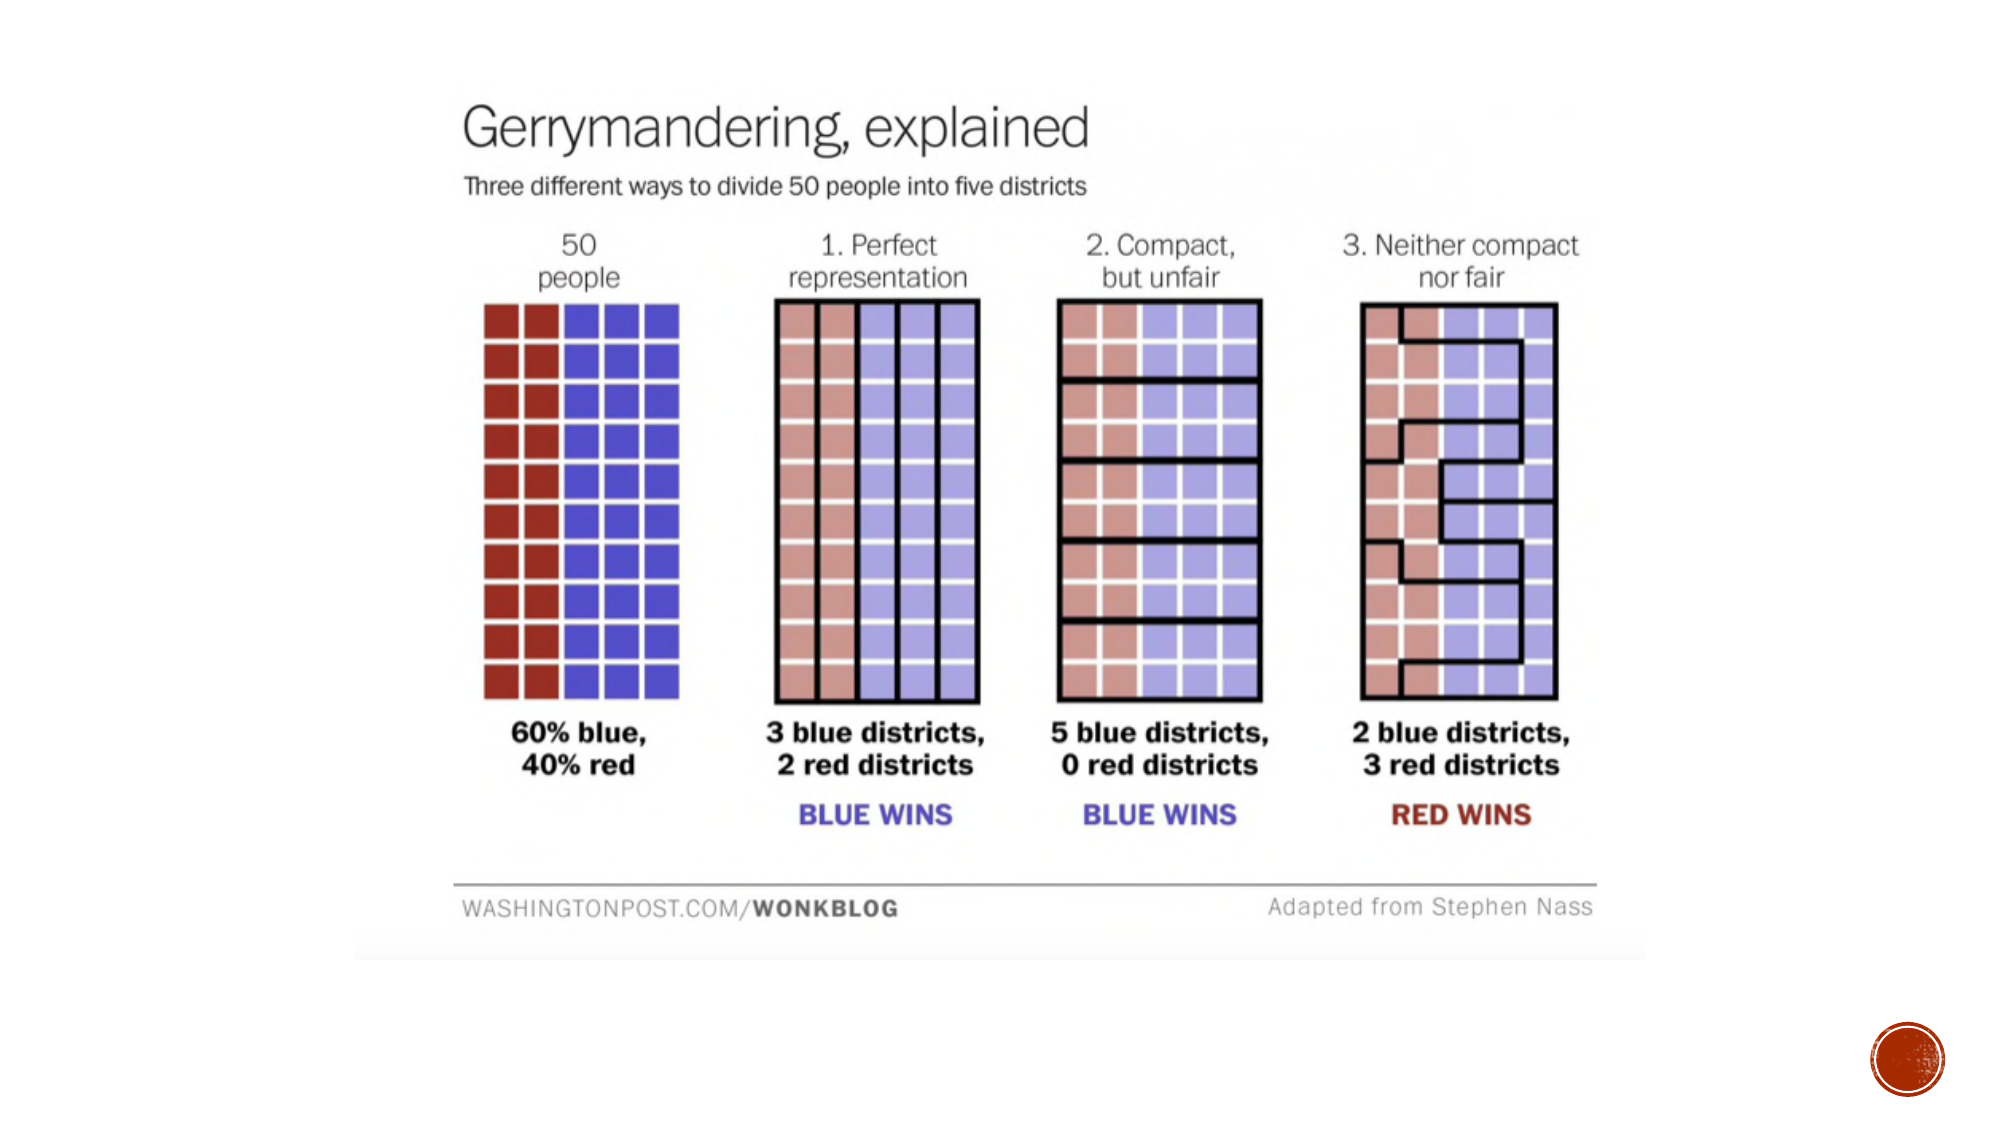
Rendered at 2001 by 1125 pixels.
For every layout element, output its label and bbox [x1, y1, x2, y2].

list [360, 53, 1642, 957]
